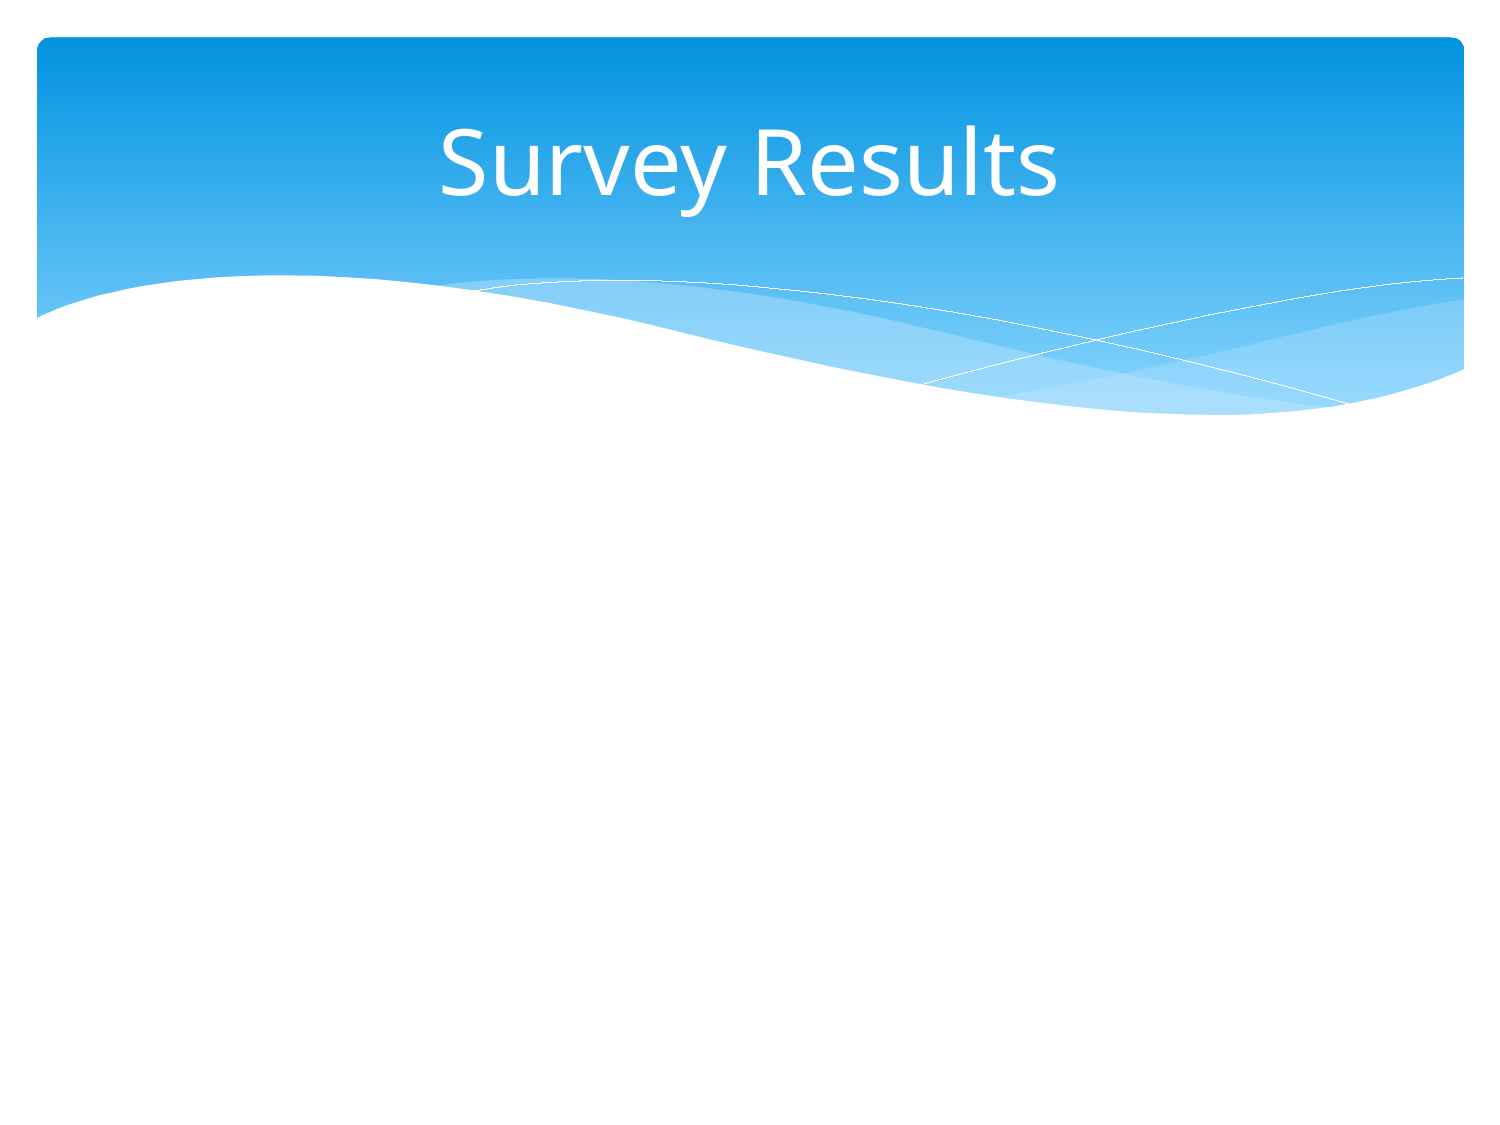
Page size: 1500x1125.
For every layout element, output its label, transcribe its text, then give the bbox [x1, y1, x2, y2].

title Survey Results [75, 55, 1425, 261]
